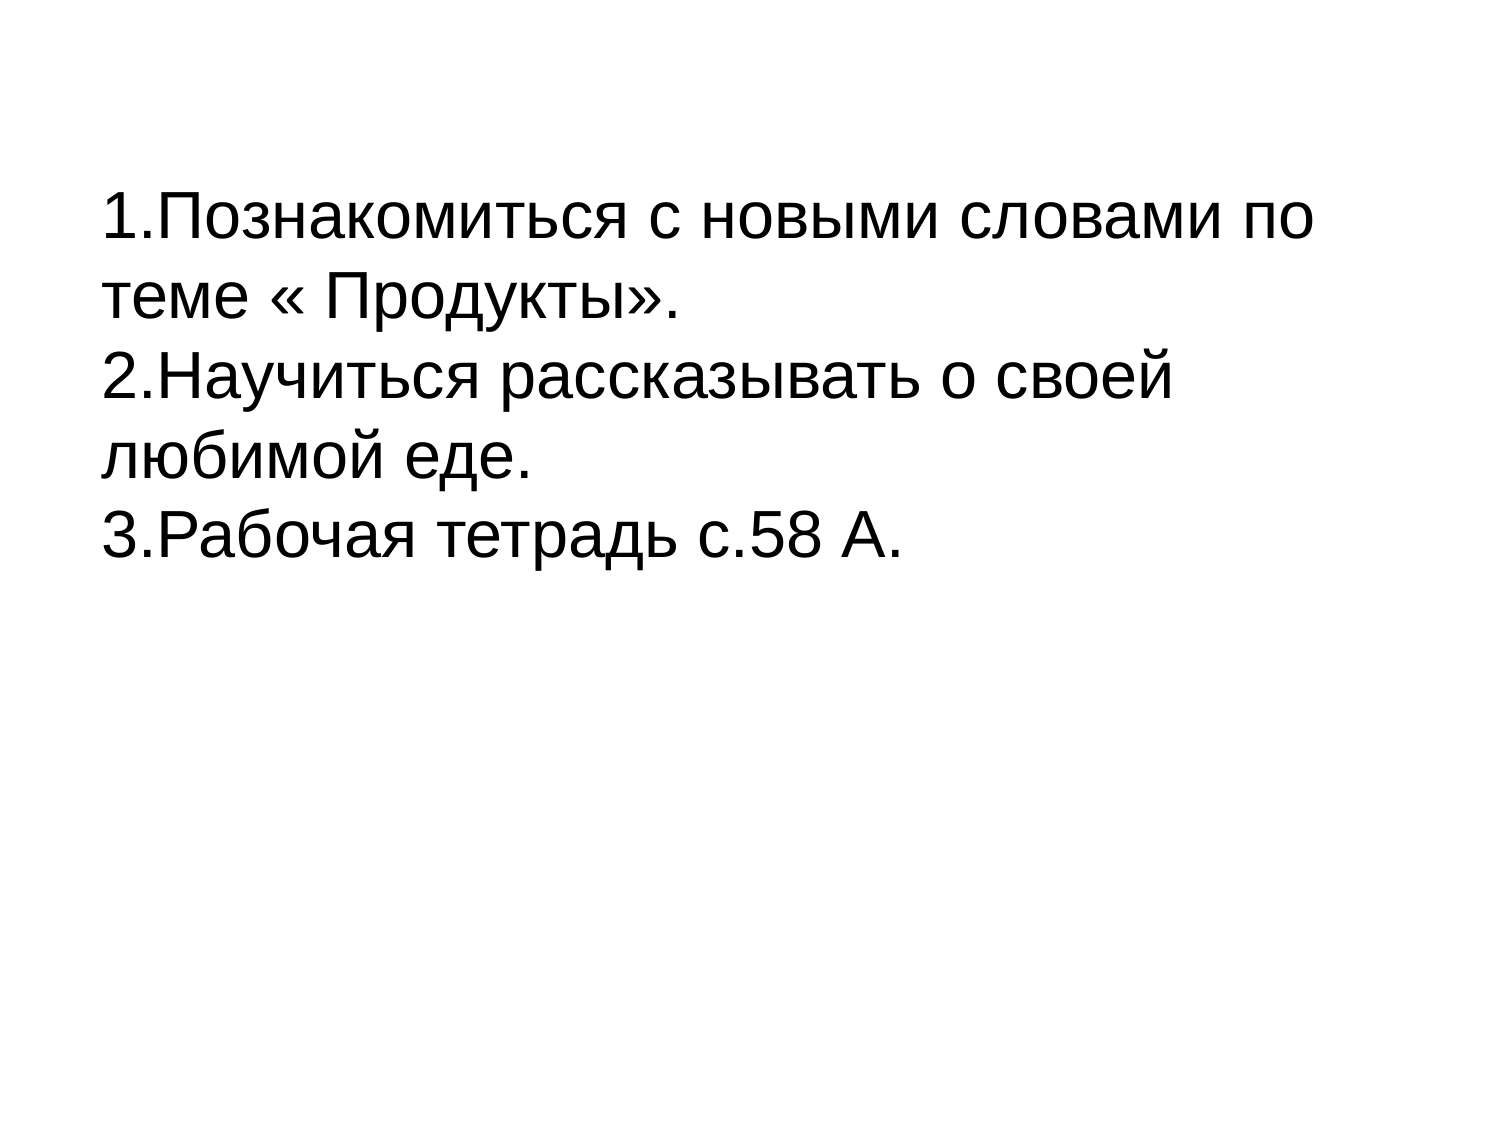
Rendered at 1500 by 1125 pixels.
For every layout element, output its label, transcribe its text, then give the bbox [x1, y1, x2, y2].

text_box 1.Познакомиться с новыми словами по теме « Продукты». 2.Научиться рассказывать о своей любимой еде. 3.Рабочая тетрадь с.58 А. [93, 163, 1383, 624]
